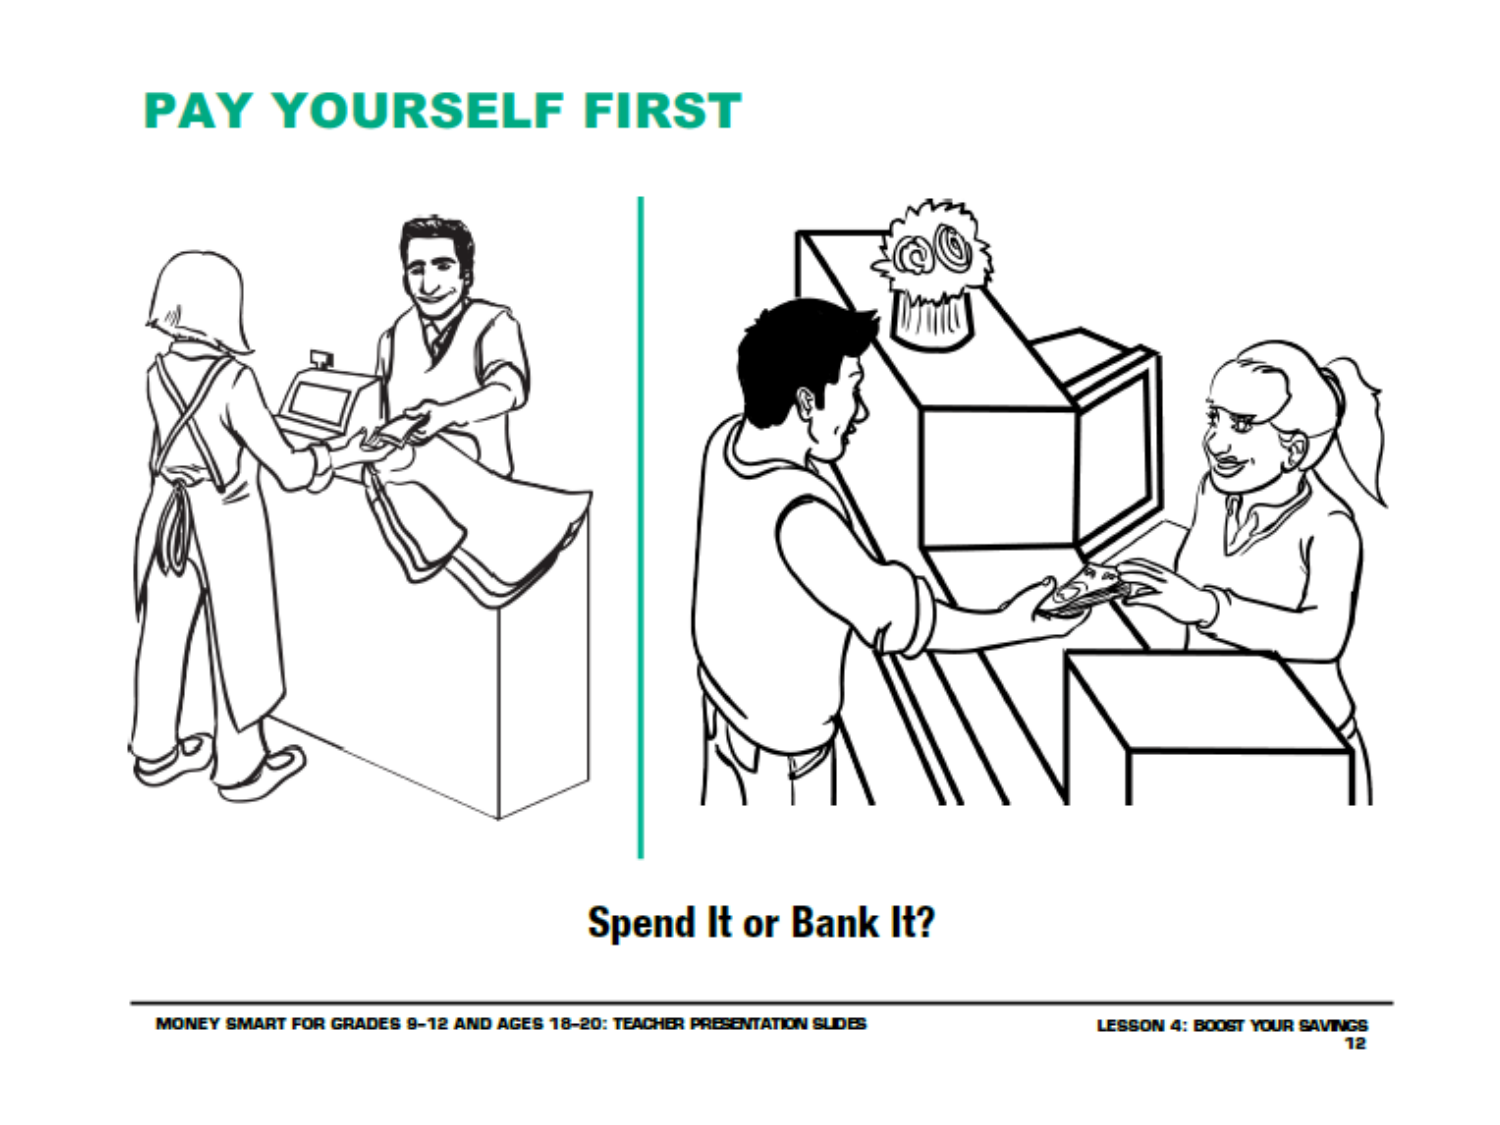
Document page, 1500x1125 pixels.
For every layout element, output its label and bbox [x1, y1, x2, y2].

picture [74, 34, 1438, 1082]
